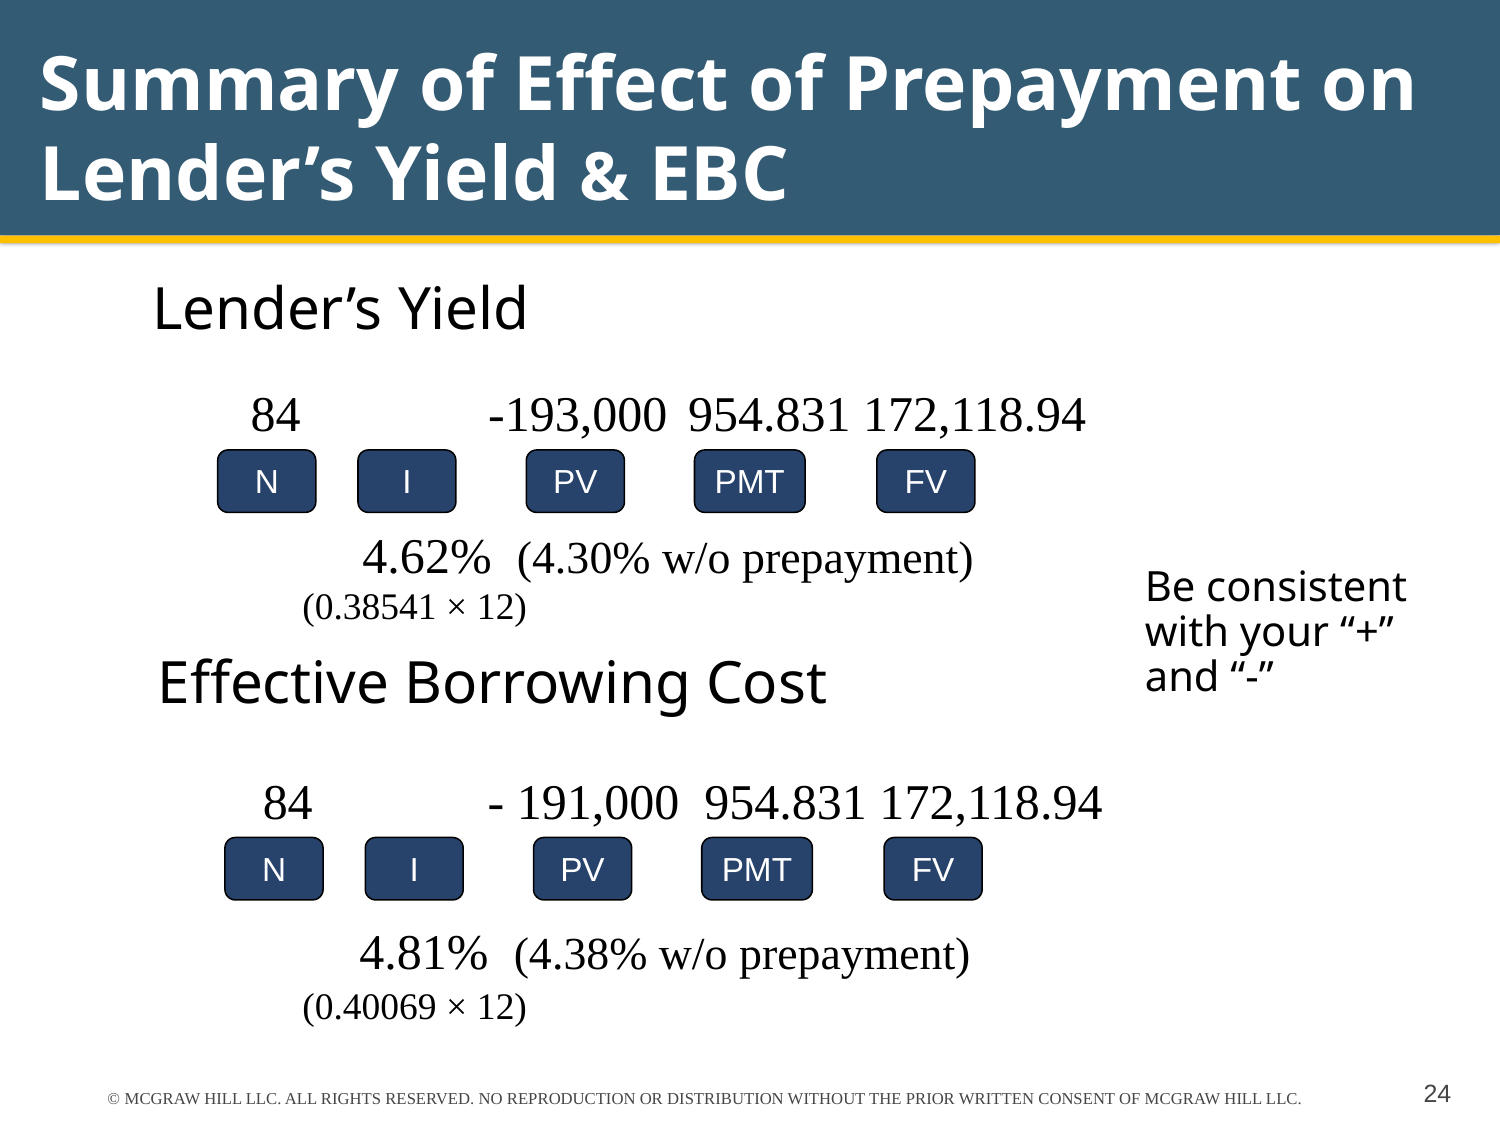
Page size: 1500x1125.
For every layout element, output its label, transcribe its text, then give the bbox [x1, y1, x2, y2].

text_box 84 - 191,000 954.831 172,118.94 [235, 762, 1118, 838]
text_box 84 -193,000 954.831 172,118.94 [223, 373, 1101, 449]
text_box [224, 837, 983, 900]
text_box Lender’s Yield [137, 264, 632, 349]
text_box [217, 449, 975, 513]
footer © MCGRAW HILL LLC. ALL RIGHTS RESERVED. NO REPRODUCTION OR DISTRIBUTION WITHOUT THE PRIOR WRITTEN CONSENT OF MCGRAW HILL LLC. [75, 1062, 1337, 1108]
text_box Be consistent with your “+” and “-” [1116, 549, 1488, 750]
text_box 4.81% (4.38% w/o prepayment) [207, 912, 986, 988]
text_box Effective Borrowing Cost [143, 637, 843, 723]
slide_number 24 [1345, 1062, 1467, 1108]
text_box 4.62% (4.30% w/o prepayment) [210, 516, 989, 591]
title Summary of Effect of Prepayment on Lender’s Yield & EBC [24, 25, 1463, 225]
text_box (0.38541 × 12) [225, 562, 543, 638]
text_box (0.40069 × 12) [225, 961, 543, 1037]
